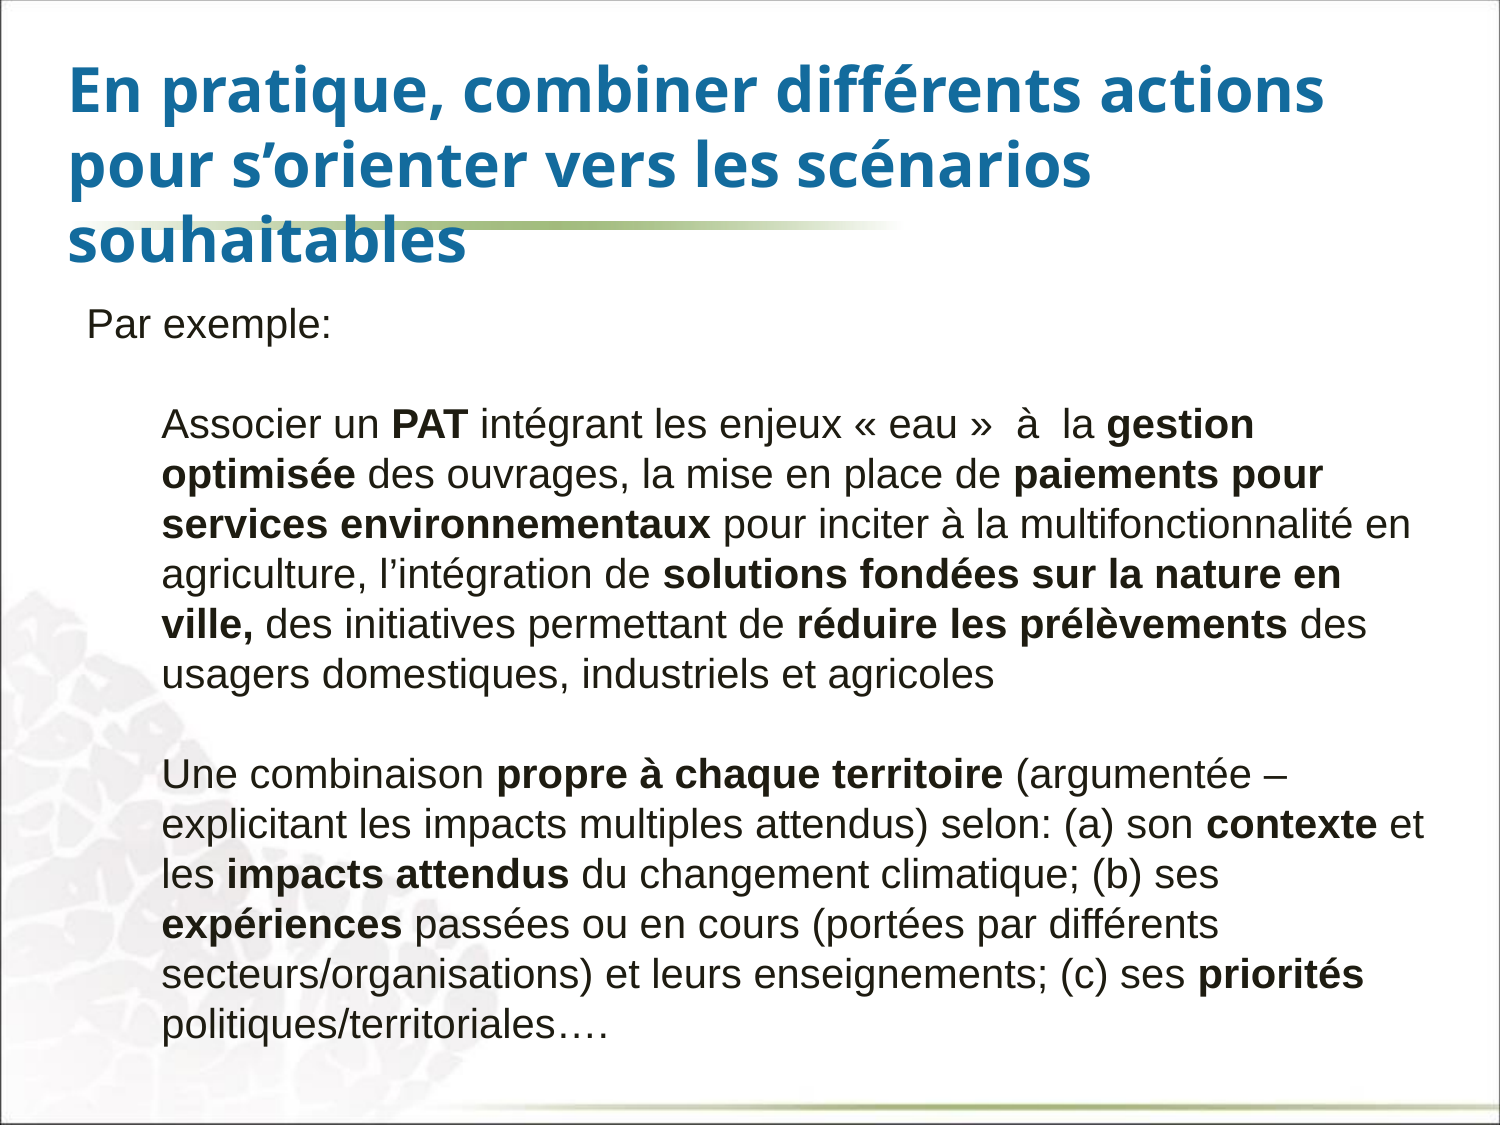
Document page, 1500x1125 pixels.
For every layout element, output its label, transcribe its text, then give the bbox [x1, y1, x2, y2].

picture [0, 0, 1500, 1125]
text_box En pratique, combiner différents actions pour s’orienter vers les scénarios souhaitables [53, 42, 1436, 283]
text_box Par exemple: Associer un PAT intégrant les enjeux « eau » à la gestion optimisée des ouvrages, la mise en place de paiements pour services environnementaux pour inciter à la multifonctionnalité en agriculture, l’intégration de solutions fondées sur la nature en ville, des initiatives permettant de réduire les prélèvements des usagers domestiques, industriels et agricoles Une combinaison propre à chaque territoire (argumentée – explicitant les impacts multiples attendus) selon: (a) son contexte et les impacts attendus du changement climatique; (b) ses expériences passées ou en cours (portées par différents secteurs/organisations) et leurs enseignements; (c) ses priorités politiques/territoriales…. [71, 289, 1460, 1055]
